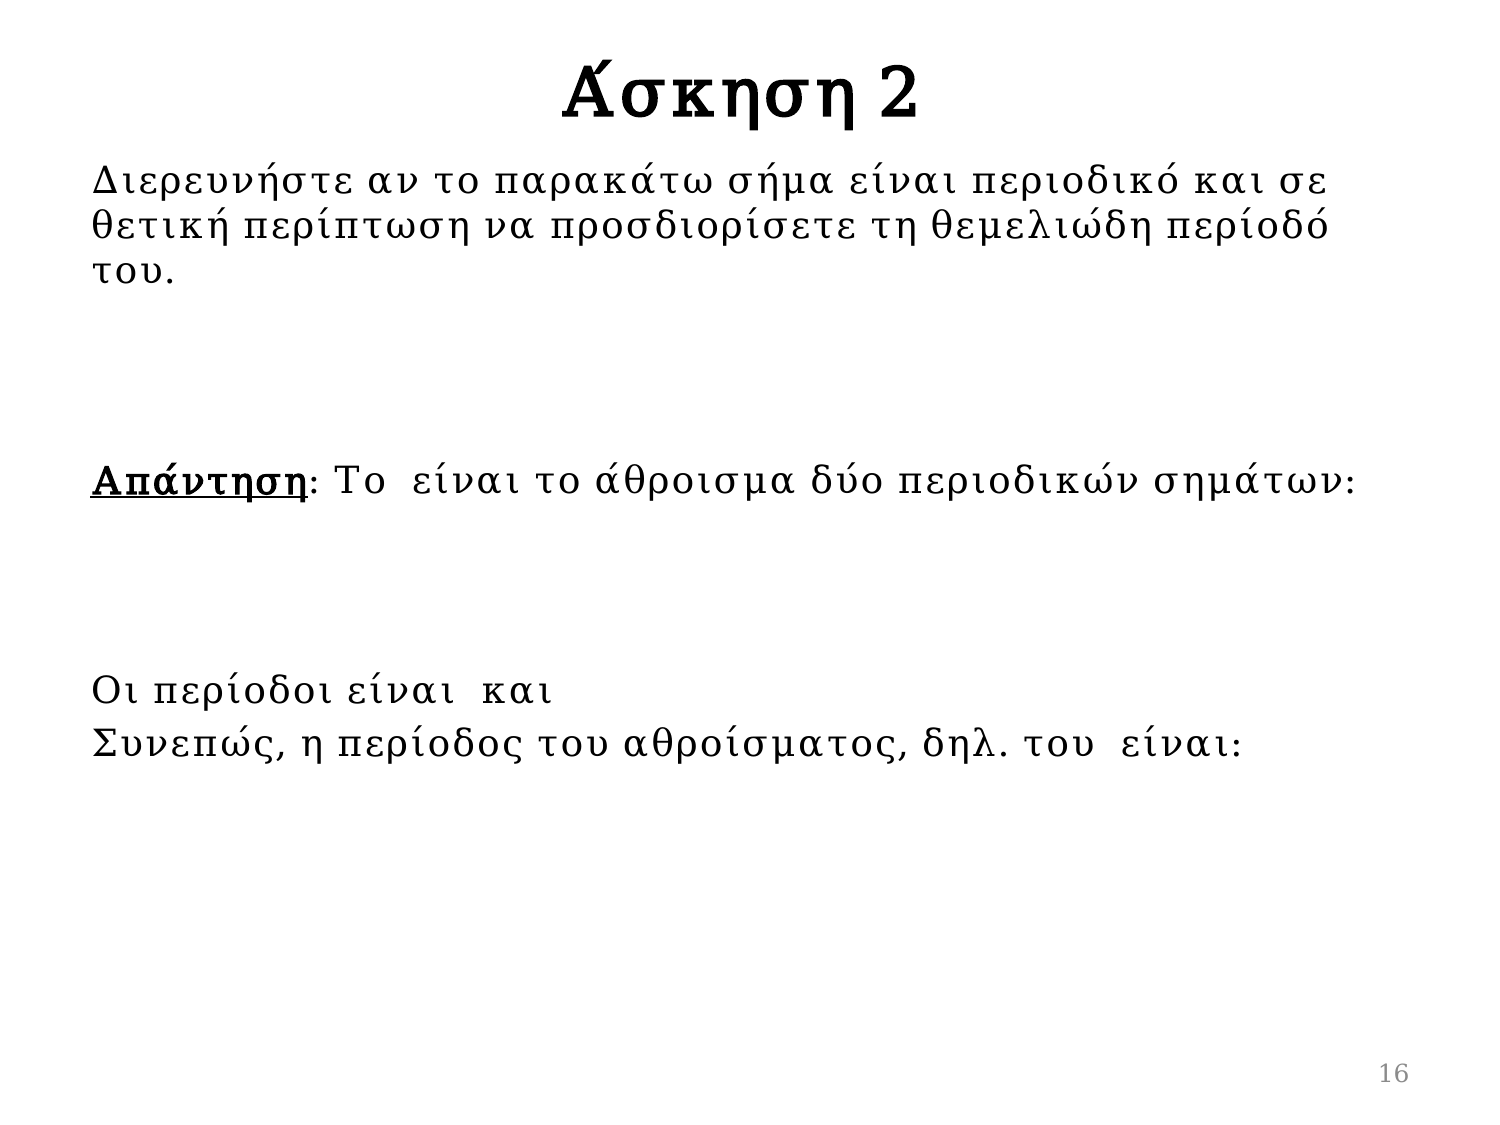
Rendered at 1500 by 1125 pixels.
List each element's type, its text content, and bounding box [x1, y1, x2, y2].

slide_number 16 [1222, 1042, 1425, 1103]
title Άσκηση 2 [75, 19, 1425, 159]
